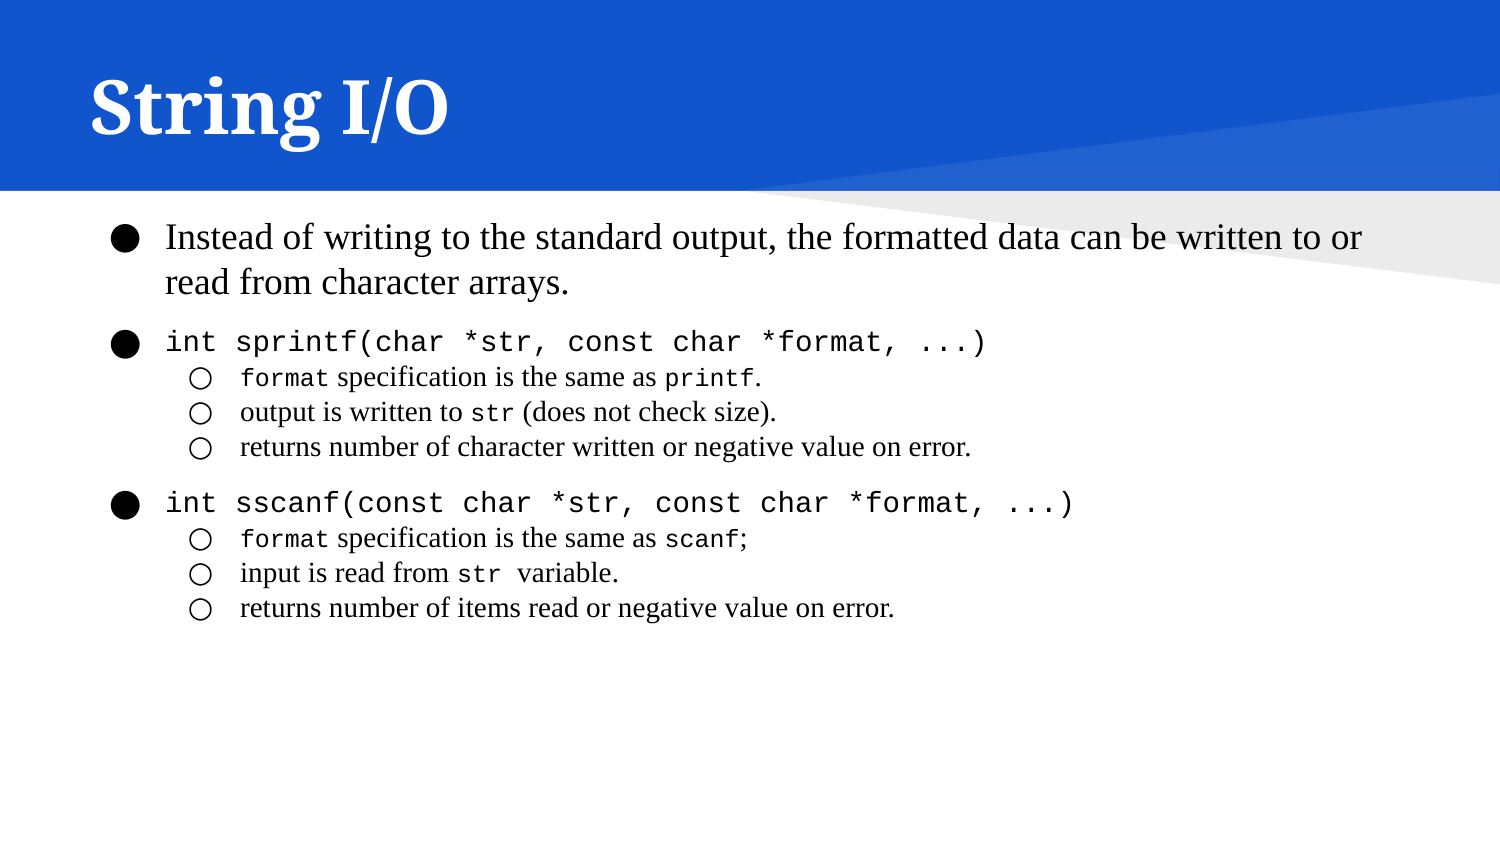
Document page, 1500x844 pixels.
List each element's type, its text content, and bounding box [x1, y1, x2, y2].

list Instead of writing to the standard output, the formatted data can be written to or read from character arrays. int sprintf(char *str, const char *format, ...) format specification is the same as printf. output is written to str (does not check size). returns number of character written or negative value on error. int sscanf(const char *str, const char *format, ...) format specification is the same as scanf; input is read from str variable. returns number of items read or negative value on error. [75, 196, 1425, 808]
title String I/O [75, 33, 1425, 175]
